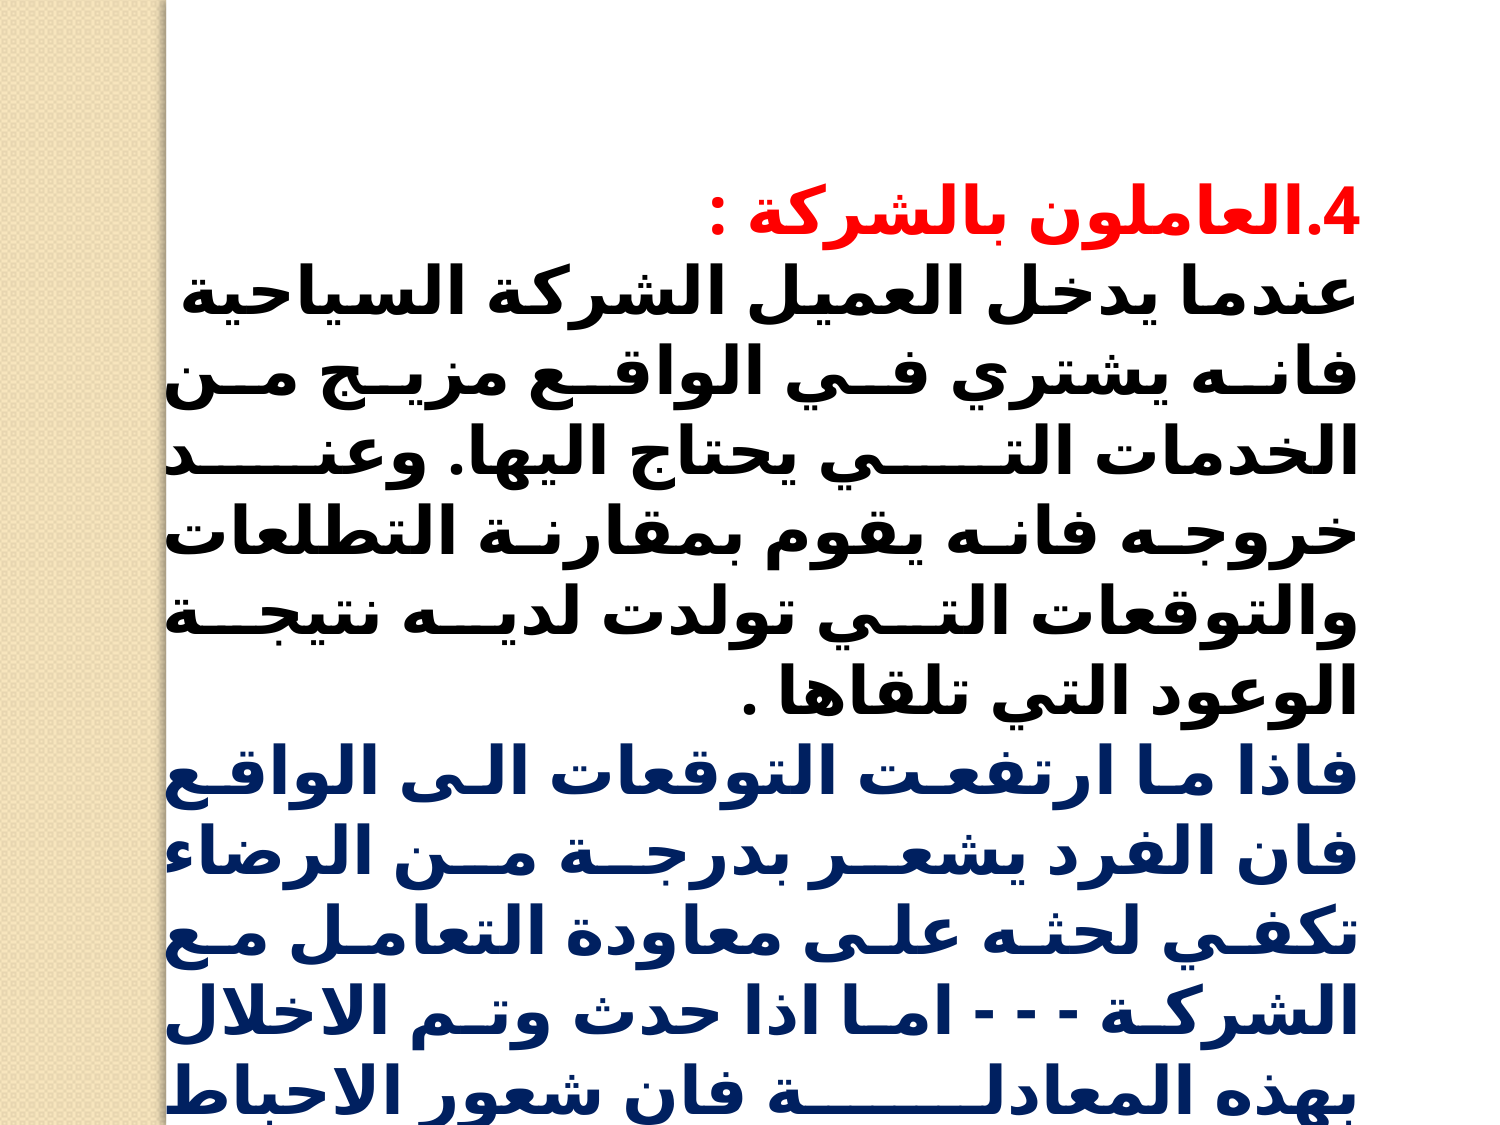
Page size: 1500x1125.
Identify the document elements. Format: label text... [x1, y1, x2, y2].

text_box 4.العاملون بالشركة : عندما يدخل العميل الشركة السياحية فانه يشتري في الواقع مزيج من الخدمات التي يحتاج اليها. وعند خروجه فانه يقوم بمقارنة التطلعات والتوقعات التي تولدت لديه نتيجة الوعود التي تلقاها . فاذا ما ارتفعت التوقعات الى الواقع فان الفرد يشعر بدرجة من الرضاء تكفي لحثه على معاودة التعامل مع الشركة - - - اما اذا حدث وتم الاخلال بهذه المعادلة فان شعور الاحباط وخيبة الامل تجعل السائح يقاطع الشركة بل ويصبح مصدر تشويه لسمعته. [147, 160, 1376, 1125]
